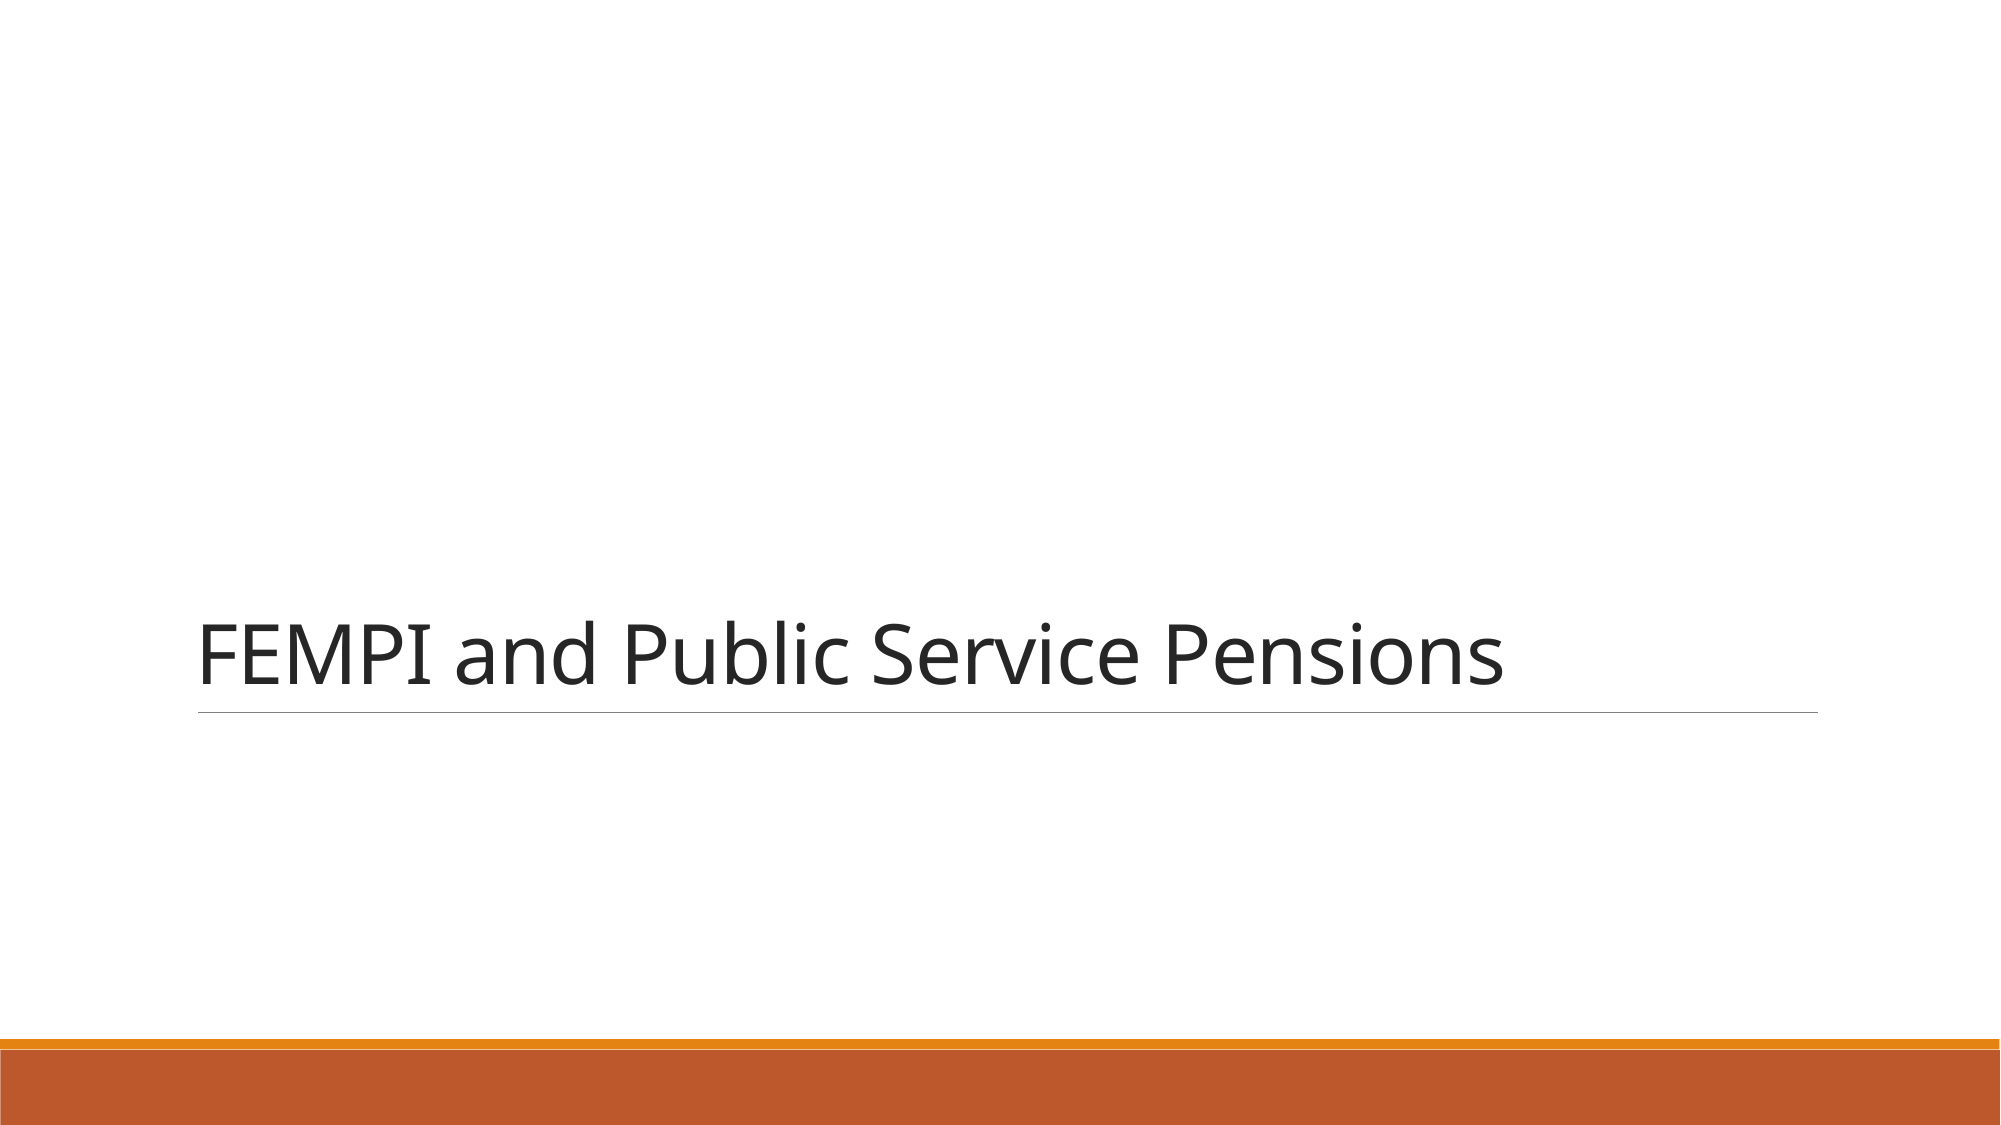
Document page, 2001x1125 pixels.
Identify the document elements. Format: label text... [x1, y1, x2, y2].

title FEMPI and Public Service Pensions [180, 124, 1830, 710]
